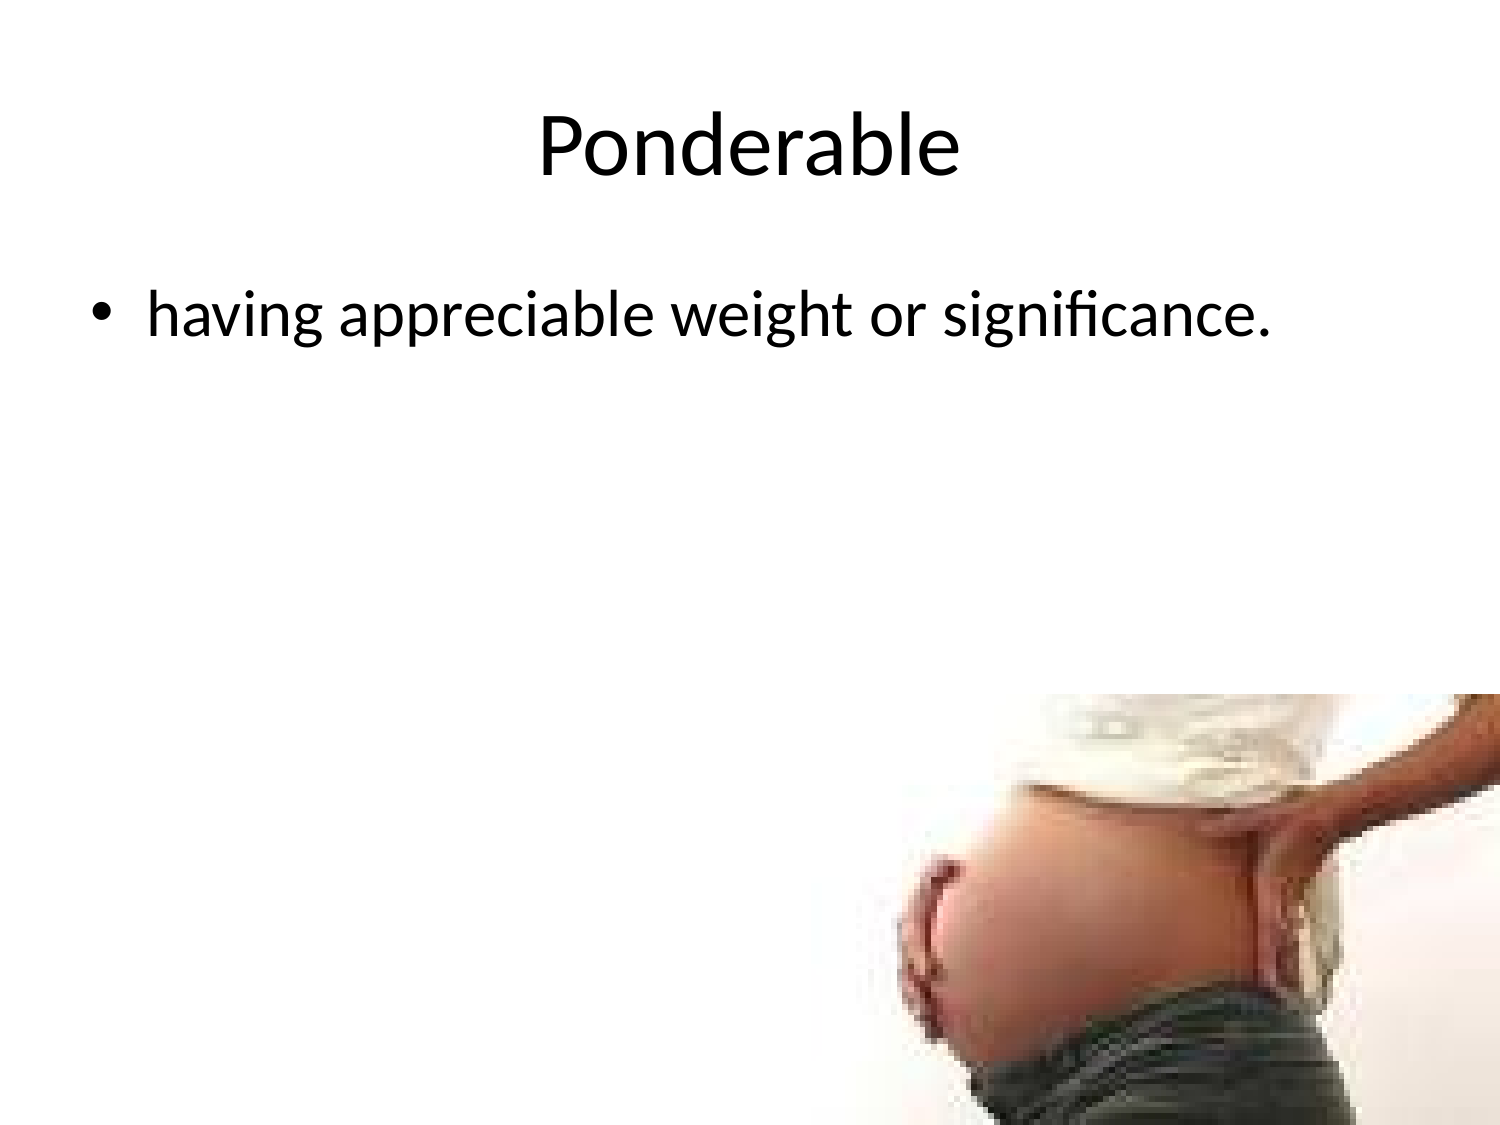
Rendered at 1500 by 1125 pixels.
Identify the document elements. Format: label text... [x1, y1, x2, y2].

title Ponderable [75, 45, 1425, 233]
list having appreciable weight or significance. [75, 262, 1425, 1005]
picture [811, 694, 1500, 1125]
